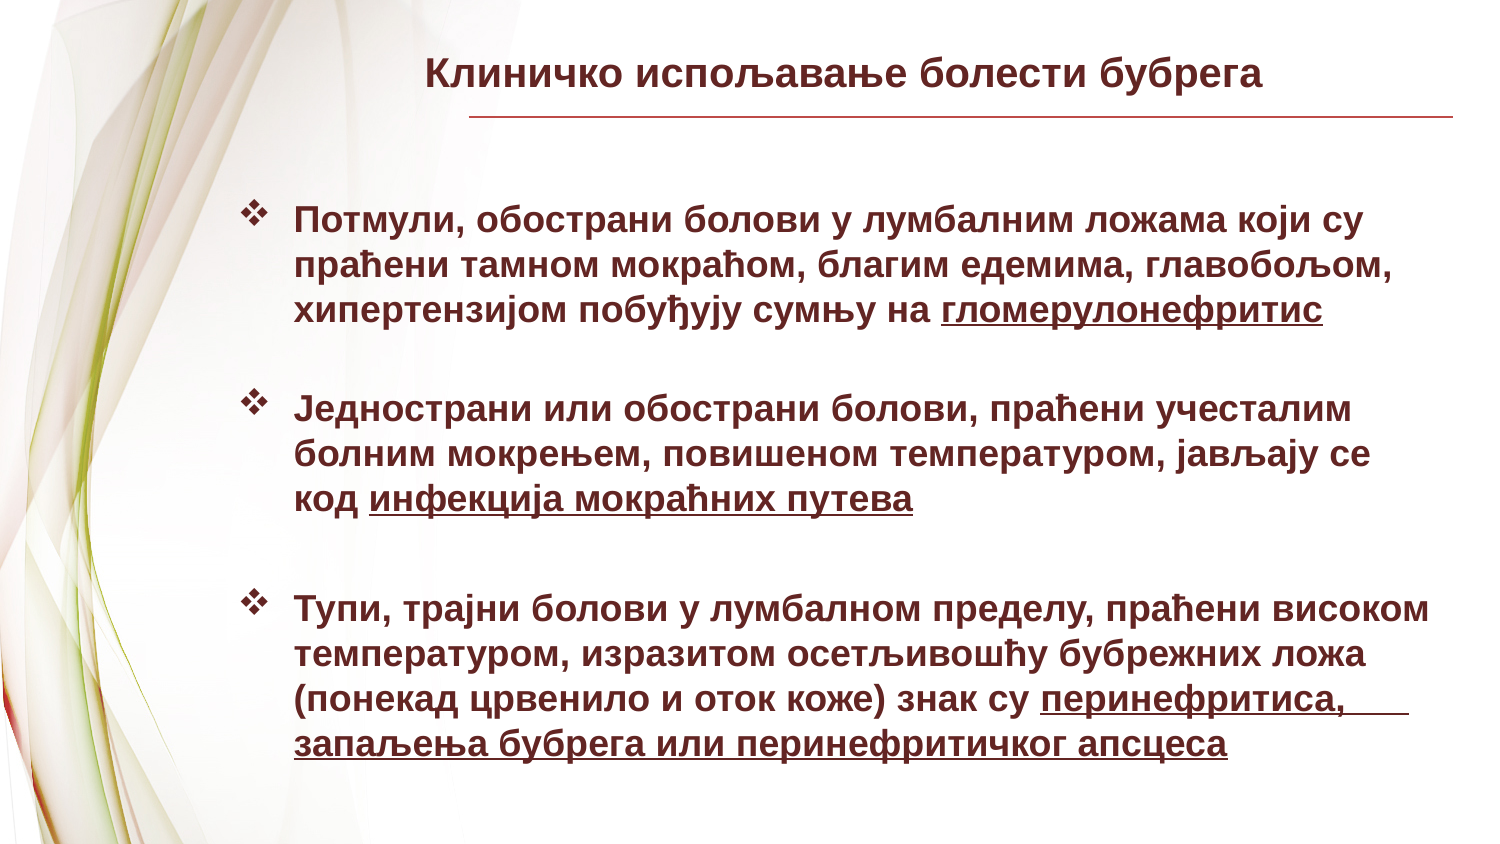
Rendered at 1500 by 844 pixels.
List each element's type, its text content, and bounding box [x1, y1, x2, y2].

picture [0, 0, 1500, 844]
list Клиничко испољавање болести бубрега [351, 23, 1336, 118]
list Потмули, обострани болови у лумбалним ложама који су праћени тамном мокраћом, благим едемима, главобољом, хипертензијом побуђују сумњу на гломерулонефритис Једнострани или обострани болови, праћени учесталим болним мокрењем, повишеном температуром, јављају се код инфекција мокраћних путева Тупи, трајни болови у лумбалном пределу, праћени високом температуром, изразитом осетљивошћу бубрежних ложа (понекад црвенило и оток коже) знак су перинефритиса, запаљења бубрега или перинефритичког апсцеса [222, 187, 1454, 622]
